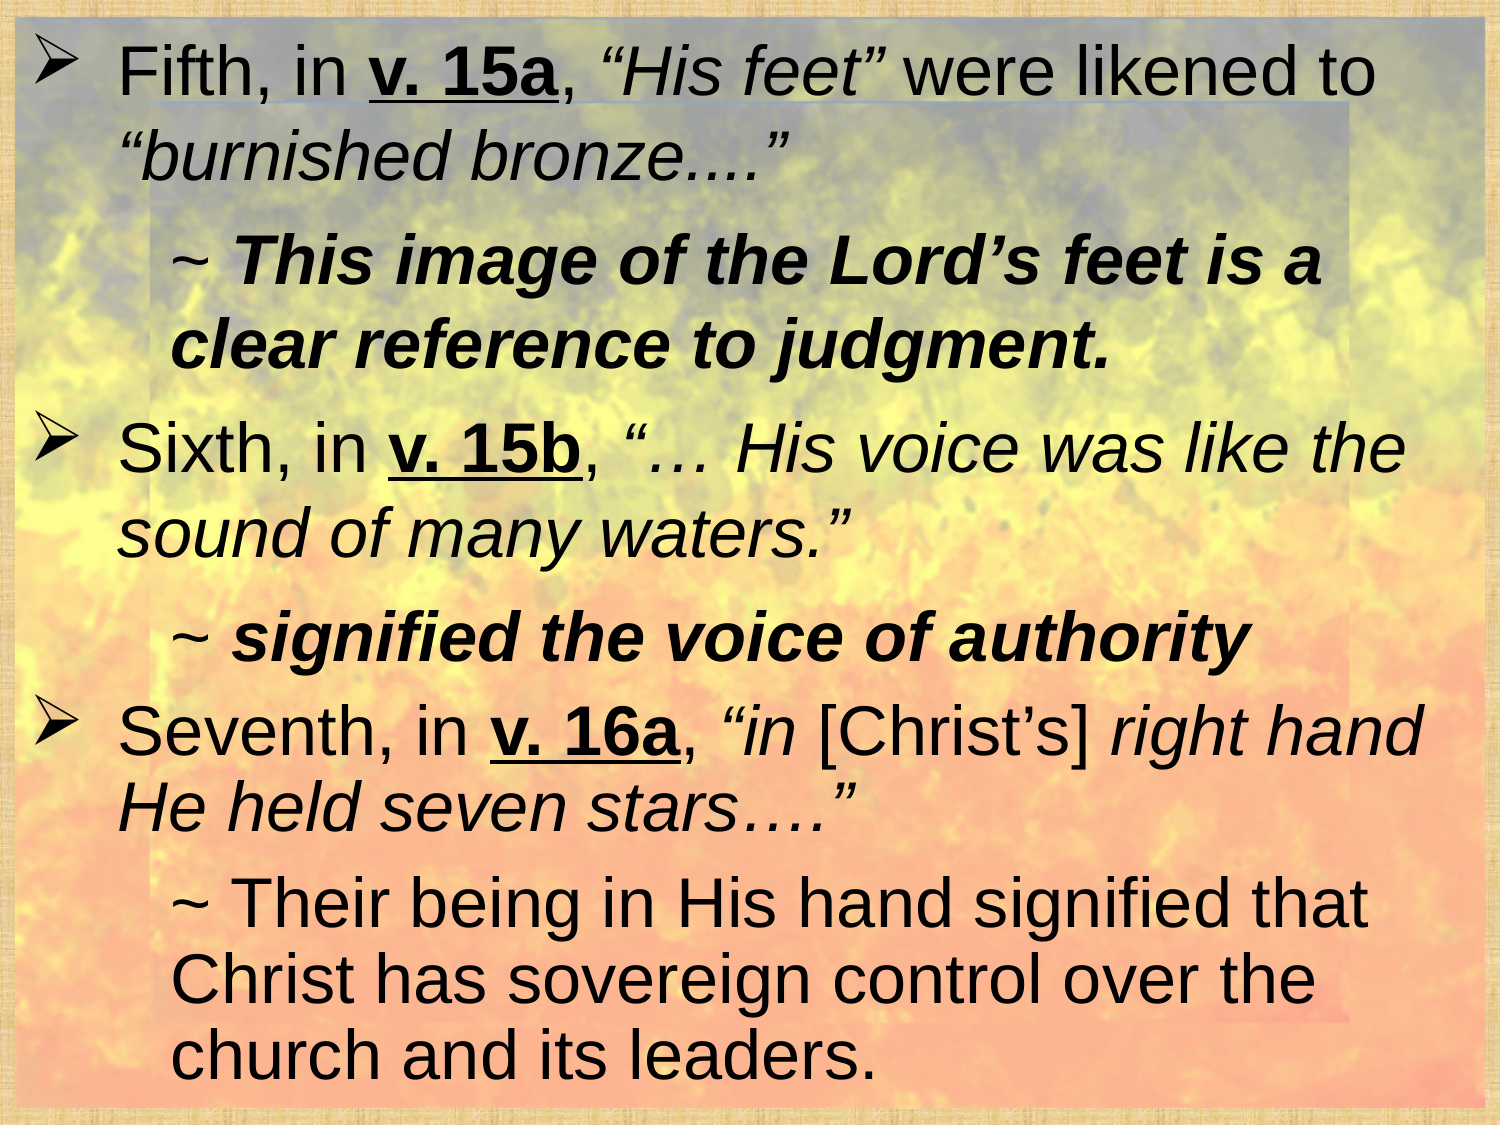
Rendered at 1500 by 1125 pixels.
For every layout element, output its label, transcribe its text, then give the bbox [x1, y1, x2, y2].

picture [0, 0, 1500, 1125]
subtitle Fifth, in v. 15a, “His feet” were likened to “burnished bronze....” ~ This image of the Lord’s feet is a clear reference to judgment. Sixth, in v. 15b, “… His voice was like the sound of many waters.” ~ signified the voice of authority Seventh, in v. 16a, “in [Christ’s] right hand He held seven stars….” ~ Their being in His hand signified that Christ has sovereign control over the church and its leaders. [14, 17, 1486, 1108]
